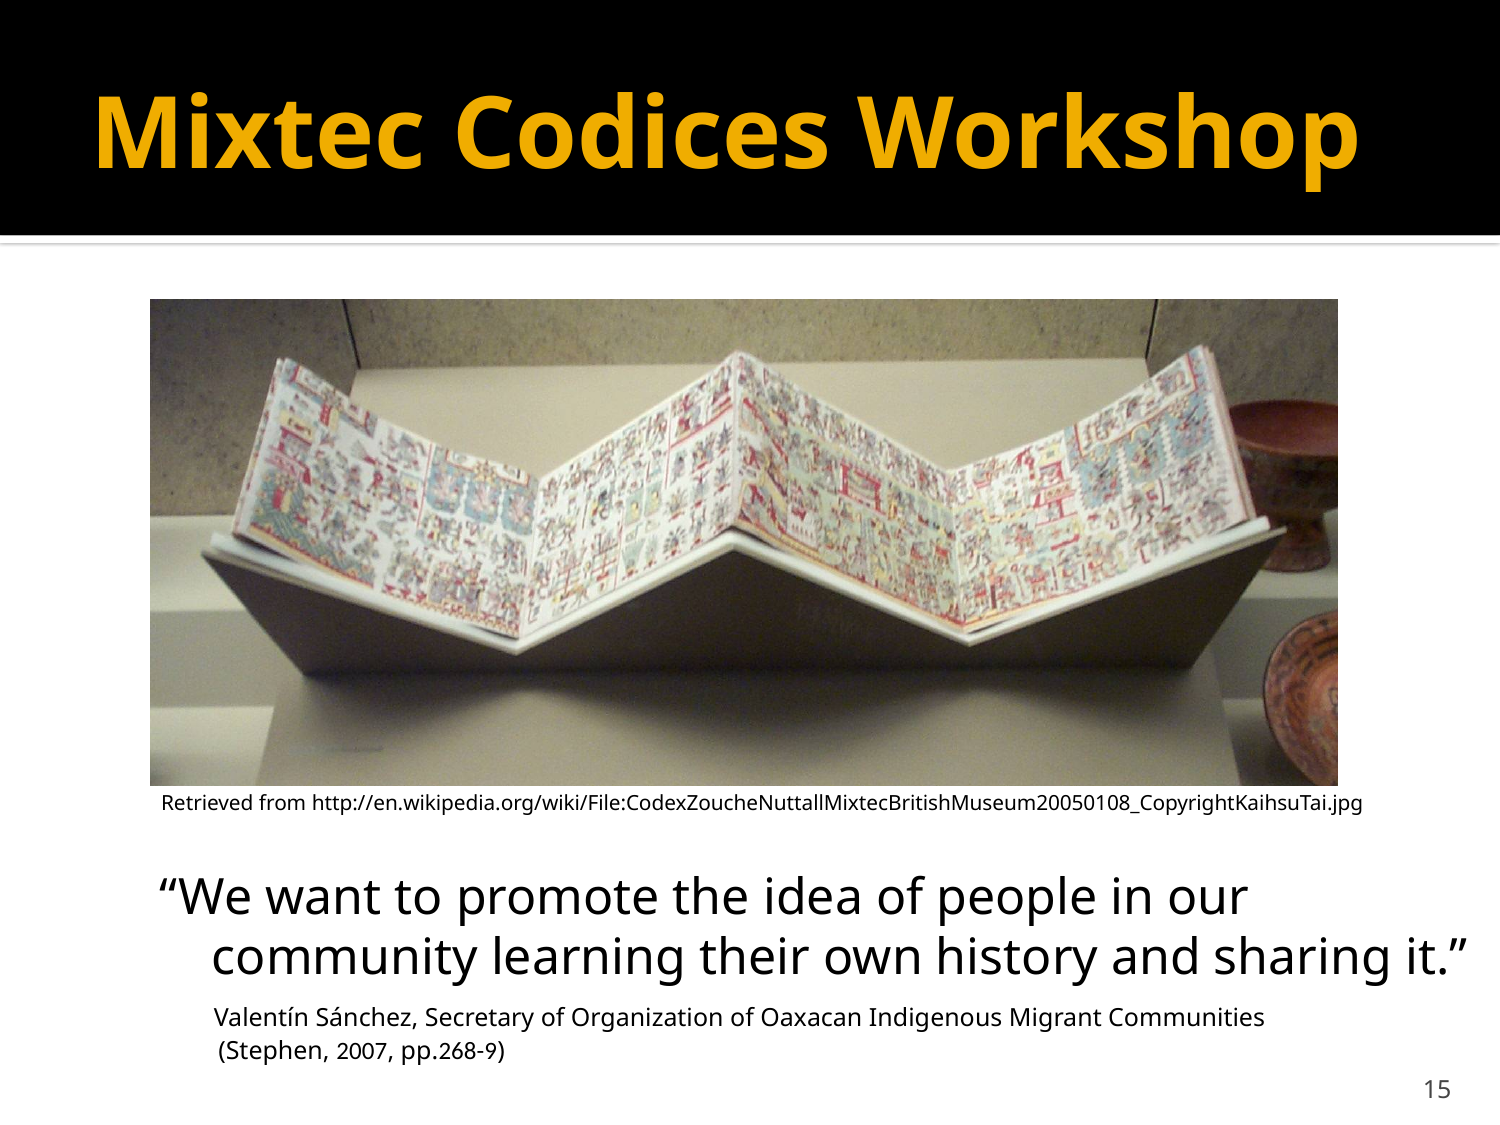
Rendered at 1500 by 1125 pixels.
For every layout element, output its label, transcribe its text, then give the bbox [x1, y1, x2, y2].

picture [149, 299, 1338, 786]
slide_number 15 [1345, 1062, 1467, 1108]
title Mixtec Codices Workshop [75, 25, 1425, 231]
list Retrieved from http://en.wikipedia.org/wiki/File:CodexZoucheNuttallMixtecBritishMuseum20050108_CopyrightKaihsuTai.jpg “We want to promote the idea of people in our community learning their own history and sharing it.” Valentín Sánchez, Secretary of Organization of Oaxacan Indigenous Migrant Communities (Stephen, 2007, pp.268-9) [0, 774, 1500, 1125]
